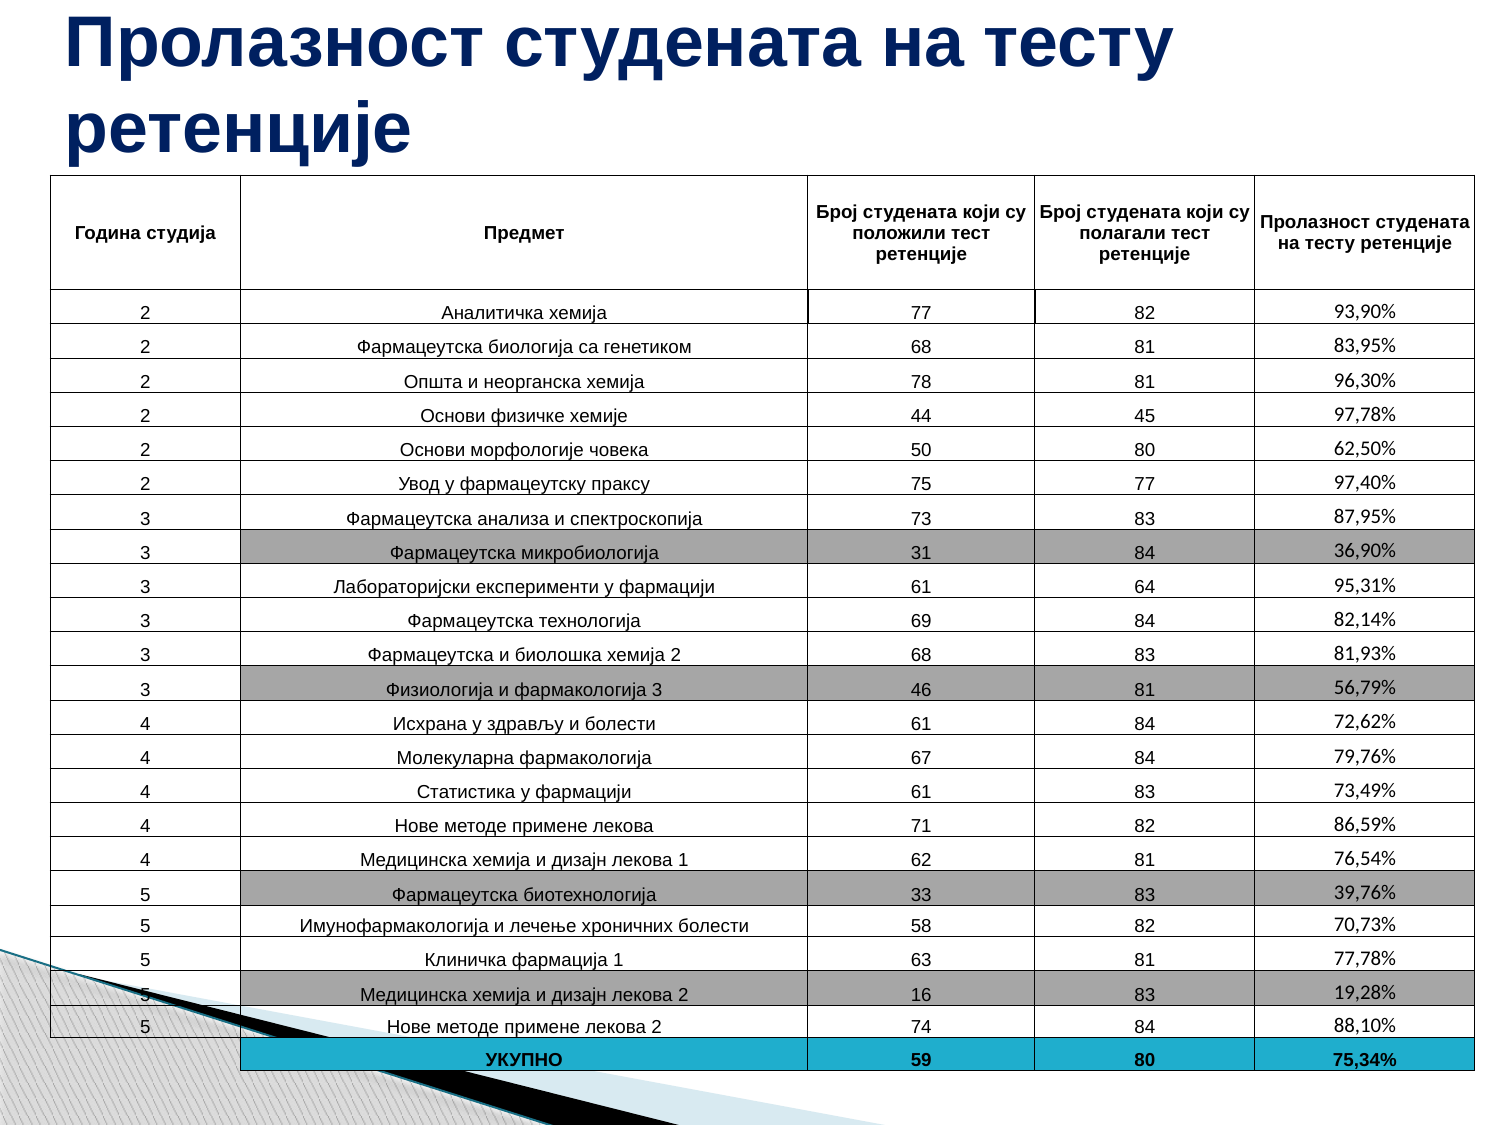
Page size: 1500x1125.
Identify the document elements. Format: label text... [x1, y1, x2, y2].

table_cell 81 [1035, 666, 1254, 700]
table_cell 4 [51, 837, 240, 870]
table_cell 3 [51, 495, 240, 529]
table_cell 5 [51, 871, 240, 905]
table_cell 58 [808, 906, 1034, 936]
table_cell Клиничка фармација 1 [241, 937, 807, 970]
table_cell 84 [1035, 701, 1254, 734]
table_cell 97,40% [1255, 461, 1474, 494]
table_cell 77 [1035, 461, 1254, 494]
table_cell 84 [1035, 1006, 1254, 1037]
table_cell Физиологија и фармакологија 3 [241, 666, 807, 700]
table_cell 4 [51, 803, 240, 836]
table_cell 88,10% [1255, 1006, 1474, 1037]
table_cell 68 [808, 632, 1034, 665]
table_cell 67 [808, 735, 1034, 768]
table_cell 19,28% [1255, 971, 1474, 1005]
table_cell 44 [808, 393, 1034, 426]
table_cell 79,76% [1255, 735, 1474, 768]
table_cell 68 [808, 324, 1034, 358]
table_cell 75,34% [1255, 1038, 1474, 1070]
table_cell 2 [51, 427, 240, 460]
table_cell Фармацеутска анализа и спектроскопија [241, 495, 807, 529]
table_cell 81 [1035, 359, 1254, 392]
table_header Пролазност студената на тесту ретенције [1255, 176, 1474, 289]
table_cell 5 [51, 937, 240, 970]
table_cell Молекуларна фармакологија [241, 735, 807, 768]
table_cell 4 [51, 701, 240, 734]
table_cell 84 [1035, 530, 1254, 563]
table_cell 77 [809, 290, 1034, 323]
table_cell 59 [808, 1038, 1034, 1070]
table_cell 97,78% [1255, 393, 1474, 426]
table_cell 82,14% [1255, 598, 1474, 631]
table_cell 3 [51, 666, 240, 700]
table_cell 83 [1035, 495, 1254, 529]
table_cell Фармацеутска биотехнологија [241, 871, 807, 905]
table_cell Општа и неорганска хемија [241, 359, 807, 392]
table_cell 83,95% [1255, 324, 1474, 358]
table_cell 74 [808, 1006, 1034, 1037]
table_cell Лабораторијски експерименти у фармацији [241, 564, 807, 597]
table_cell Основи физичке хемије [241, 393, 807, 426]
table_header Број студената који су положили тест ретенције [808, 176, 1034, 289]
table_cell [50, 1038, 240, 1071]
table_cell 80 [1035, 427, 1254, 460]
table_cell 2 [51, 461, 240, 494]
table_cell 80 [1035, 1038, 1254, 1070]
table_cell 31 [808, 530, 1034, 563]
title Пролазност студената на тесту ретенције [50, 0, 1400, 175]
table_cell 61 [808, 564, 1034, 597]
table_cell 81,93% [1255, 632, 1474, 665]
table_cell 4 [51, 769, 240, 802]
table_cell 95,31% [1255, 564, 1474, 597]
table_cell Имунофармакологија и лечење хроничних болести [241, 906, 807, 936]
table_cell Фармацеутска технологија [241, 598, 807, 631]
table_cell 82 [1036, 290, 1254, 323]
table_cell Статистика у фармацији [241, 769, 807, 802]
table_cell 73,49% [1255, 769, 1474, 802]
table_cell 84 [1035, 735, 1254, 768]
table_cell 36,90% [1255, 530, 1474, 563]
table_cell 63 [808, 937, 1034, 970]
table_header Предмет [241, 176, 807, 289]
table_cell 81 [1035, 837, 1254, 870]
table_cell 3 [51, 598, 240, 631]
table_cell 81 [1035, 937, 1254, 970]
table_cell 16 [808, 971, 1034, 1005]
table_cell 5 [51, 1006, 240, 1037]
table_cell 2 [51, 393, 240, 426]
table_cell 84 [1035, 598, 1254, 631]
table_cell Фармацеутска микробиологија [241, 530, 807, 563]
table_cell 46 [808, 666, 1034, 700]
table_cell 72,62% [1255, 701, 1474, 734]
table_cell Основи морфологије човека [241, 427, 807, 460]
table_cell 83 [1035, 871, 1254, 905]
table_cell 62,50% [1255, 427, 1474, 460]
table_cell 62 [808, 837, 1034, 870]
table_cell 39,76% [1255, 871, 1474, 905]
table_cell Нове методе примене лекова 2 [241, 1006, 807, 1037]
table_cell Медицинска хемија и дизајн лекова 1 [241, 837, 807, 870]
table_cell 61 [808, 769, 1034, 802]
table_cell 50 [808, 427, 1034, 460]
table_cell 93,90% [1255, 290, 1474, 323]
table_cell 76,54% [1255, 837, 1474, 870]
table_cell 86,59% [1255, 803, 1474, 836]
table_cell Увод у фармацеутску праксу [241, 461, 807, 494]
table_header Година студија [51, 176, 240, 289]
table_cell 3 [51, 632, 240, 665]
table_cell 56,79% [1255, 666, 1474, 700]
table_cell 96,30% [1255, 359, 1474, 392]
table_cell Медицинска хемија и дизајн лекова 2 [241, 971, 807, 1005]
table_cell 61 [808, 701, 1034, 734]
table_cell 5 [51, 906, 240, 936]
table_cell 75 [808, 461, 1034, 494]
table_cell 33 [808, 871, 1034, 905]
table_cell 4 [51, 735, 240, 768]
table_cell 78 [808, 359, 1034, 392]
table_cell 69 [808, 598, 1034, 631]
table_cell 5 [51, 971, 240, 1005]
table_cell 71 [808, 803, 1034, 836]
table_cell 2 [51, 324, 240, 358]
table_cell 73 [808, 495, 1034, 529]
table_cell 45 [1035, 393, 1254, 426]
table_cell 64 [1035, 564, 1254, 597]
table_cell Фармацеутска биологија са генетиком [241, 324, 807, 358]
table_cell 77,78% [1255, 937, 1474, 970]
table_cell Фармацеутска и биолошка хемија 2 [241, 632, 807, 665]
table_cell УКУПНО [241, 1038, 807, 1070]
table_cell Исхрана у здрављу и болести [241, 701, 807, 734]
table_cell 82 [1035, 803, 1254, 836]
table_cell 83 [1035, 971, 1254, 1005]
table_cell 83 [1035, 769, 1254, 802]
table_cell 3 [51, 530, 240, 563]
table_cell Нове методе примене лекова [241, 803, 807, 836]
table_cell 82 [1035, 906, 1254, 936]
table_cell 83 [1035, 632, 1254, 665]
table_header Број студената који су полагали тест ретенције [1035, 176, 1254, 289]
table_cell Аналитичка хемија [241, 290, 807, 323]
table_cell 87,95% [1255, 495, 1474, 529]
table_cell 70,73% [1255, 906, 1474, 936]
table_cell 81 [1035, 324, 1254, 358]
table_cell 2 [51, 359, 240, 392]
table_cell 2 [51, 290, 240, 323]
table_cell 3 [51, 564, 240, 597]
